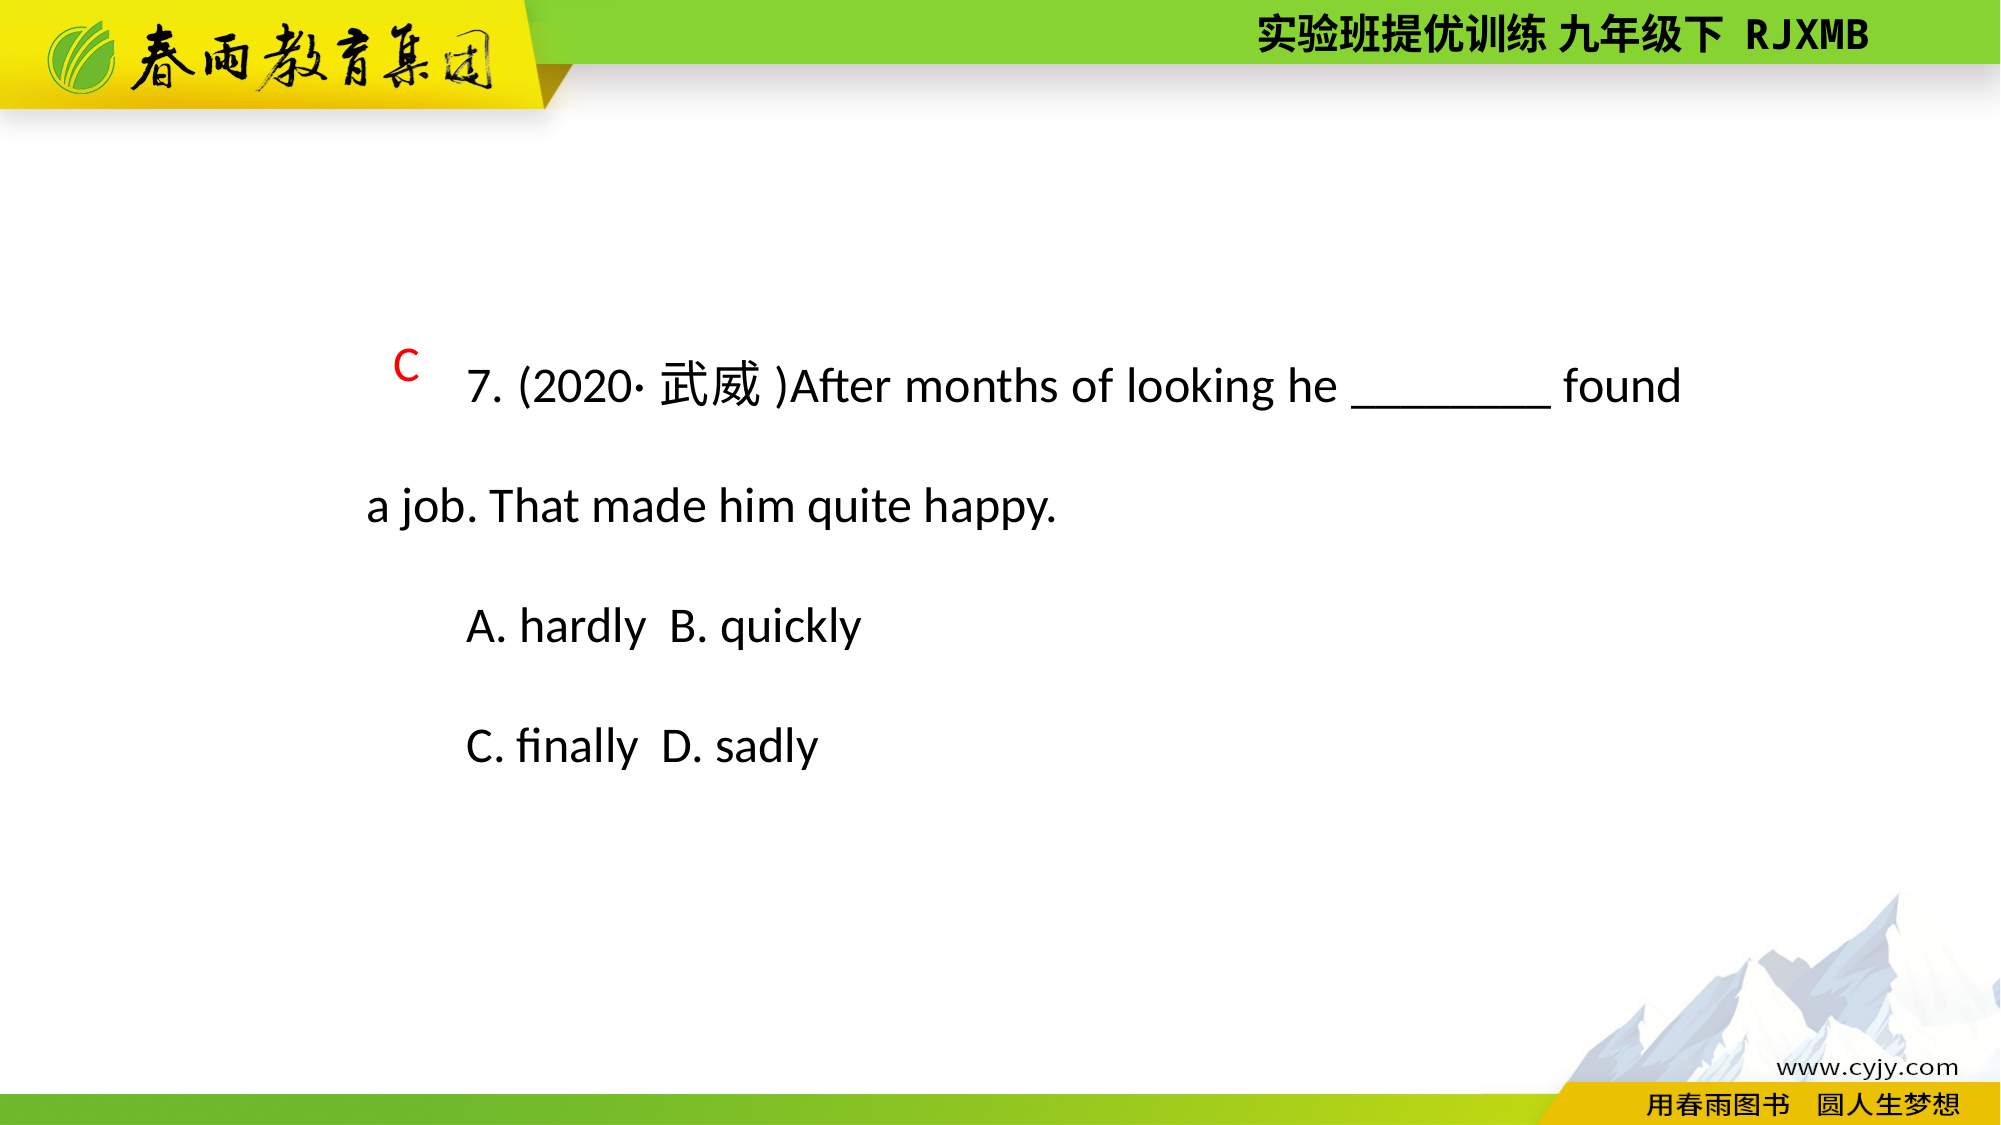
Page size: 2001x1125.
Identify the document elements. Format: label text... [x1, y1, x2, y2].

picture [0, 0, 2001, 1125]
text_box 7. (2020·武威)After months of looking he ________ found a job. That made him quite happy. A. hardly B. quickly C. finally D. sadly [351, 285, 1699, 780]
text_box C [378, 323, 436, 399]
